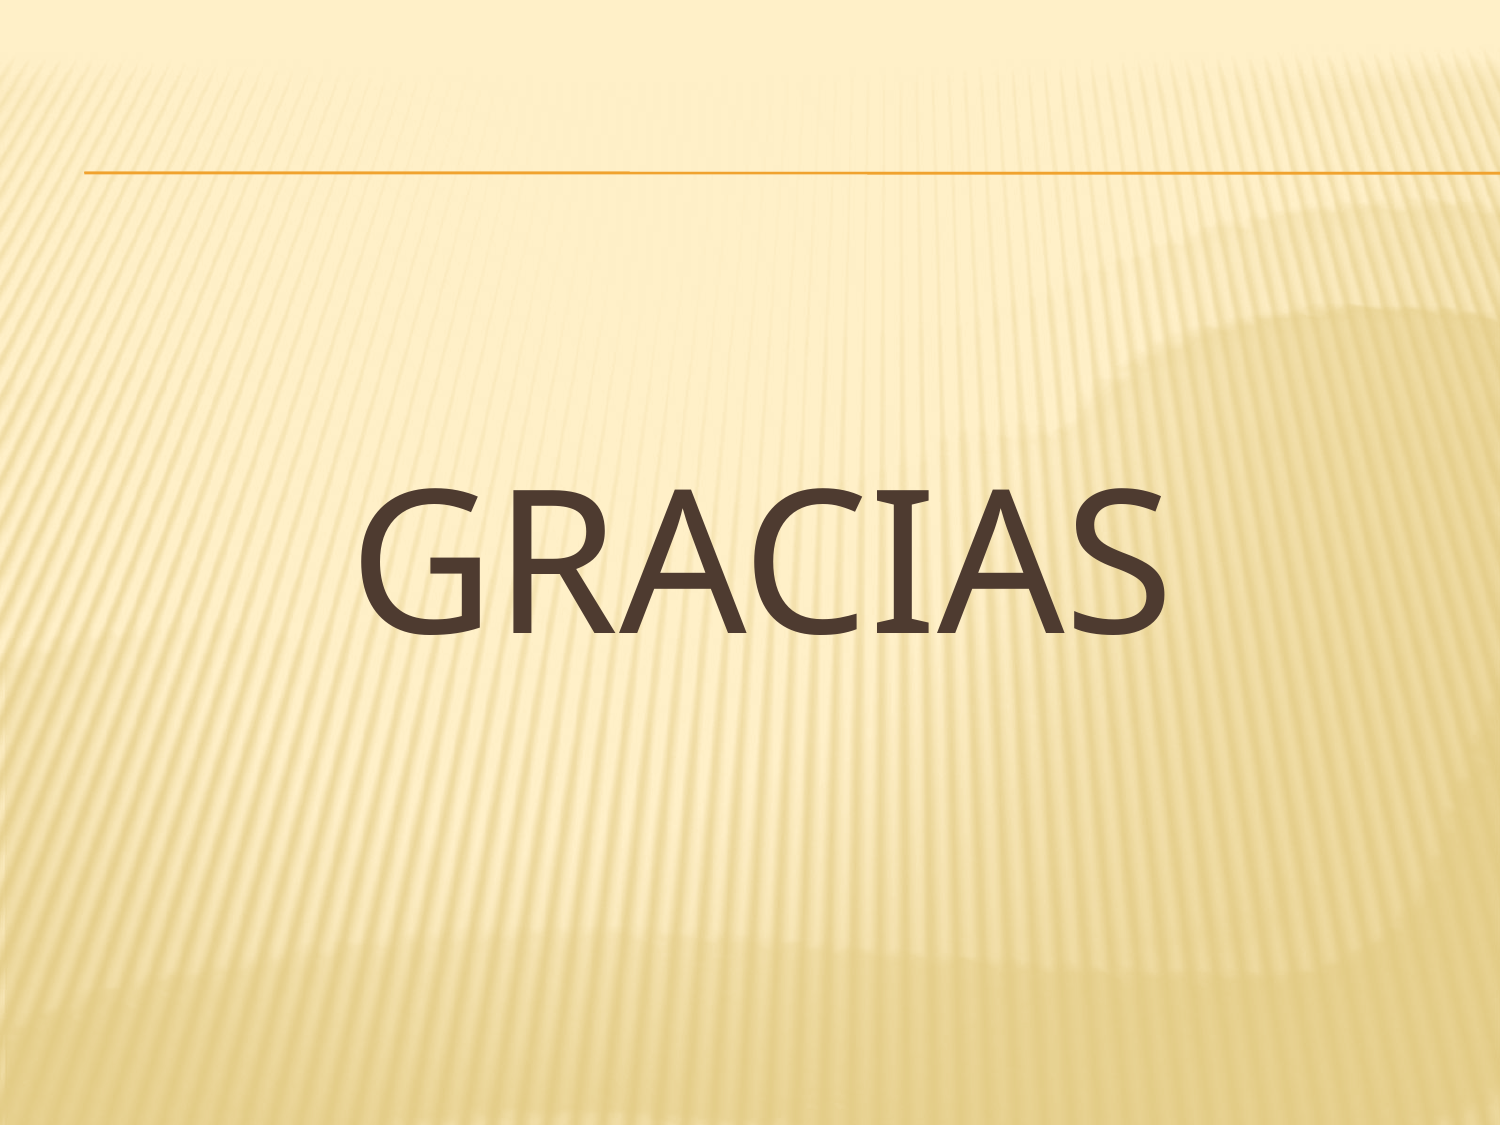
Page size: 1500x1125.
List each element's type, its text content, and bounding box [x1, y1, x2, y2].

title Gracias [49, 562, 1475, 786]
